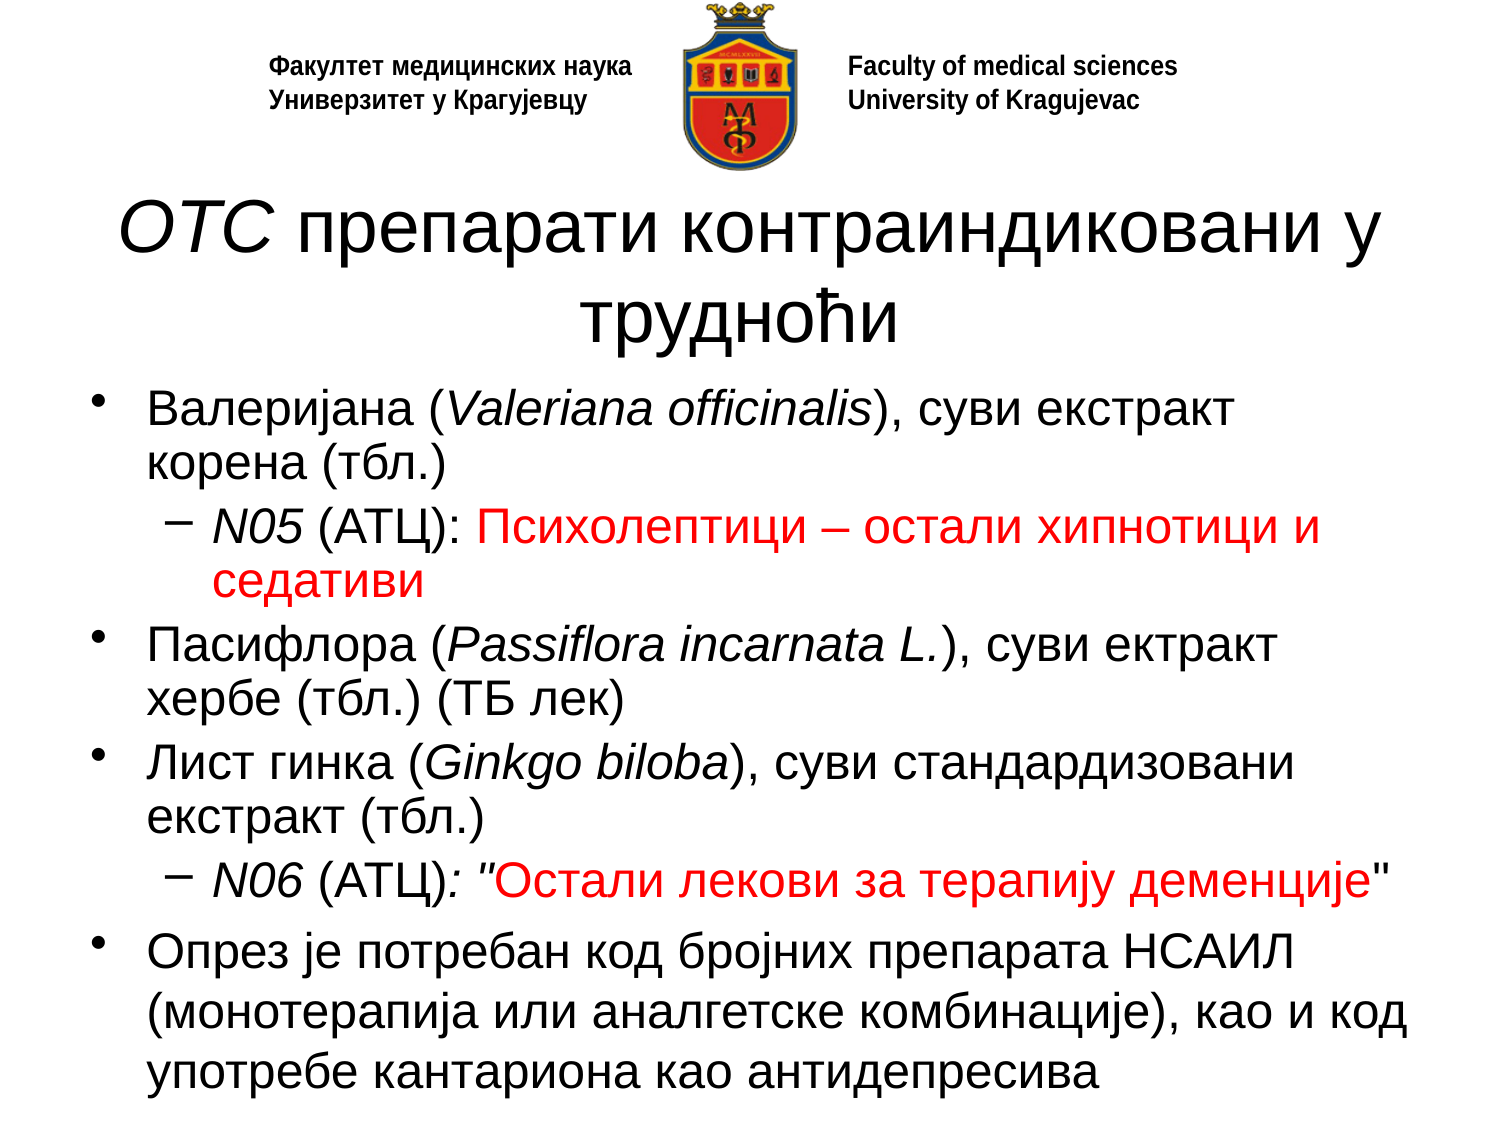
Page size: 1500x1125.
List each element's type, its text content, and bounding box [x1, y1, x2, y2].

list Валеријана (Valeriana officinalis), суви екстракт корена (тбл.) N05 (АТЦ): Психолептици – остали хипнотици и седативи Пасифлора (Passiflora incarnata L.), суви ектракт хербе (тбл.) (ТБ лек) Лист гинка (Ginkgo biloba), суви стандардизовани екстракт (тбл.) N06 (АТЦ): "Остали лекови за терапију деменције" Опрез је потребан код бројних препарата НСАИЛ (монотерапија или аналгетске комбинације), као и код употребе кантaриона као антидепресива [74, 374, 1426, 1118]
title OTC препарати контраиндиковани у трудноћи [74, 173, 1426, 362]
